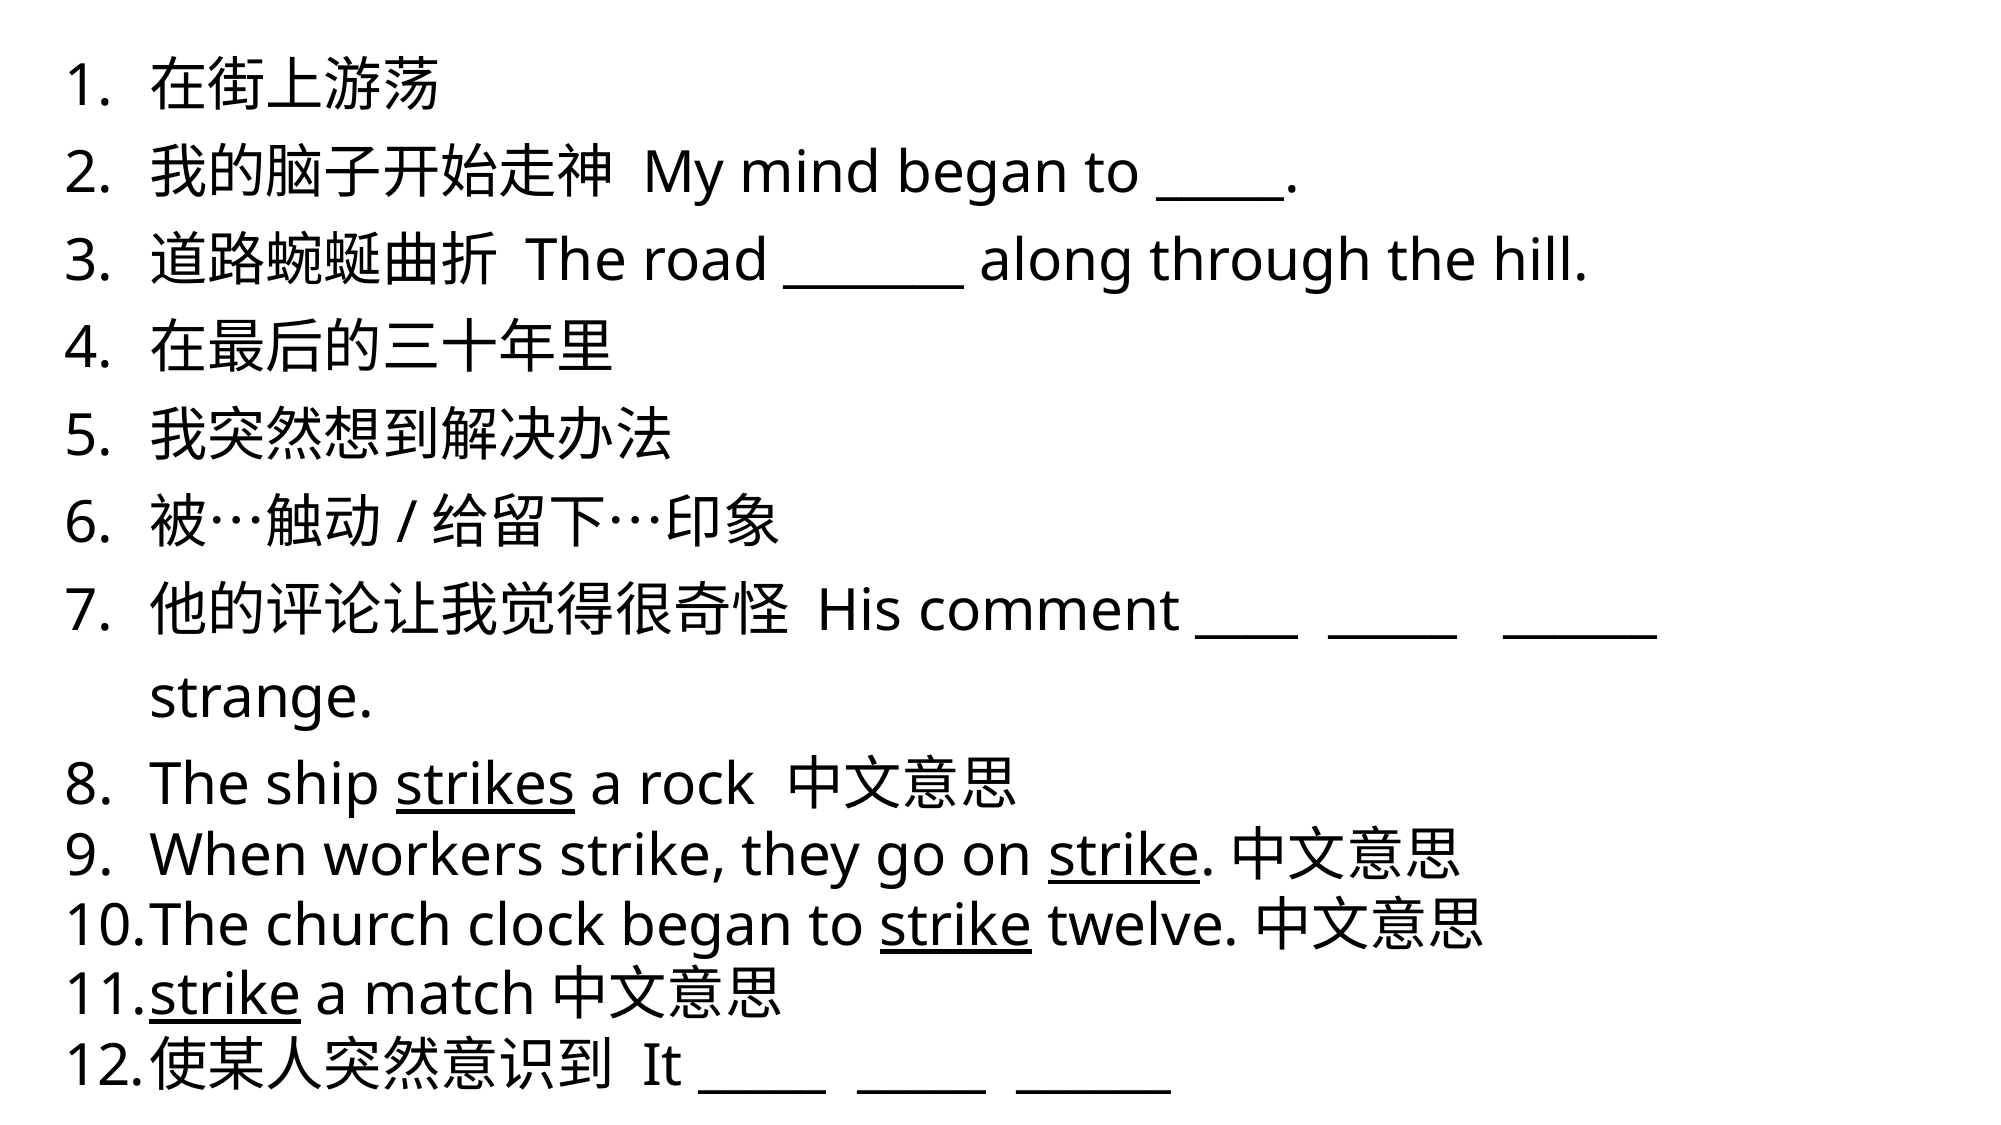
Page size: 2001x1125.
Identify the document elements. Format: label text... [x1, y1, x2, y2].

text_box 在街上游荡 我的脑子开始走神 My mind began to _____. 道路蜿蜒曲折 The road _______ along through the hill. 在最后的三十年里 我突然想到解决办法 被…触动/给留下…印象 他的评论让我觉得很奇怪 His comment ____ _____ ______ strange. The ship strikes a rock 中文意思 When workers strike, they go on strike.中文意思 The church clock began to strike twelve.中文意思 strike a match中文意思 使某人突然意识到 It _____ _____ ______ [49, 22, 1882, 1125]
